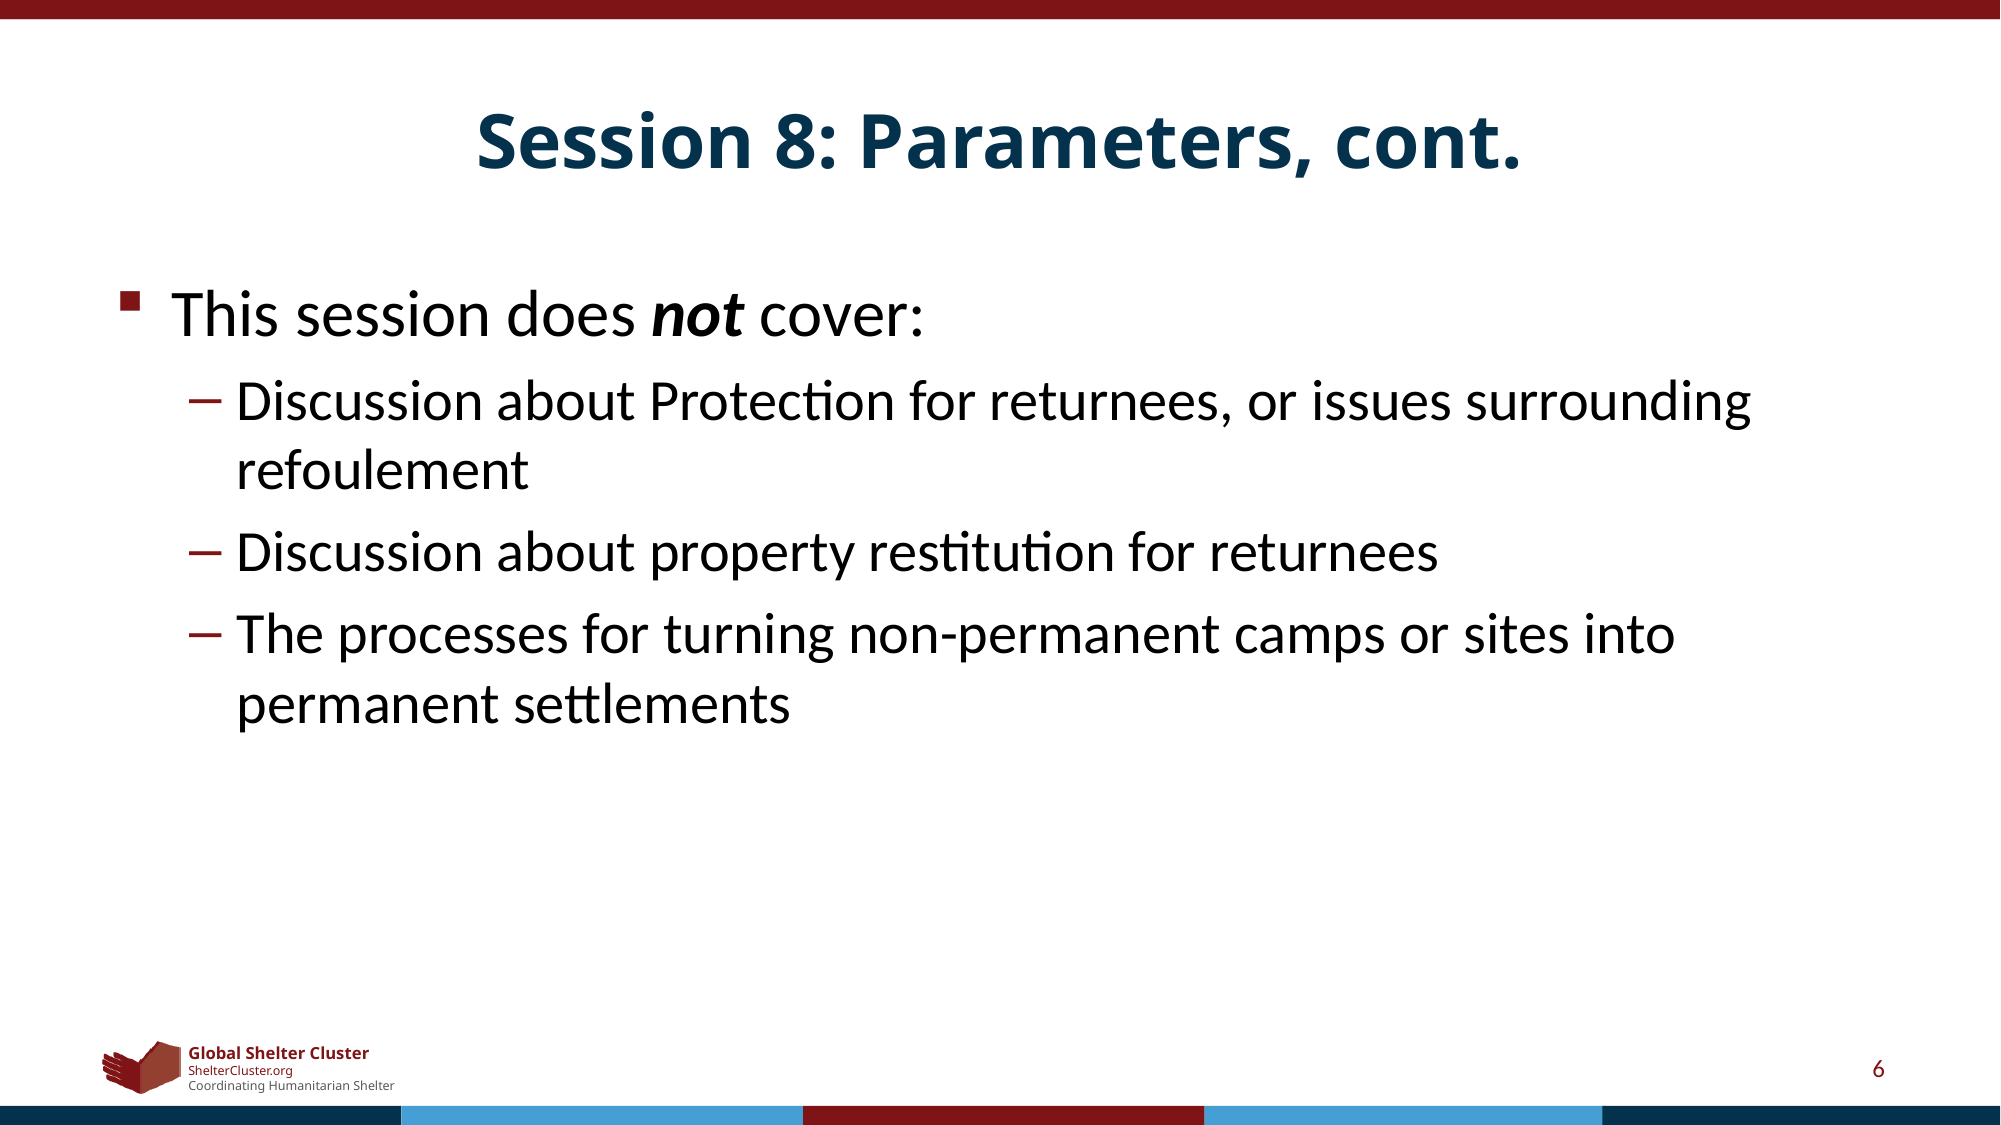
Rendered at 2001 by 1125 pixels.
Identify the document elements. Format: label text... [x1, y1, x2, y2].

list This session does not cover: Discussion about Protection for returnees, or issues surrounding refoulement Discussion about property restitution for returnees The processes for turning non-permanent camps or sites into permanent settlements [99, 262, 1900, 1005]
title Session 8: Parameters, cont. [99, 45, 1900, 233]
slide_number 6 [1433, 1037, 1900, 1098]
picture [102, 1041, 181, 1094]
